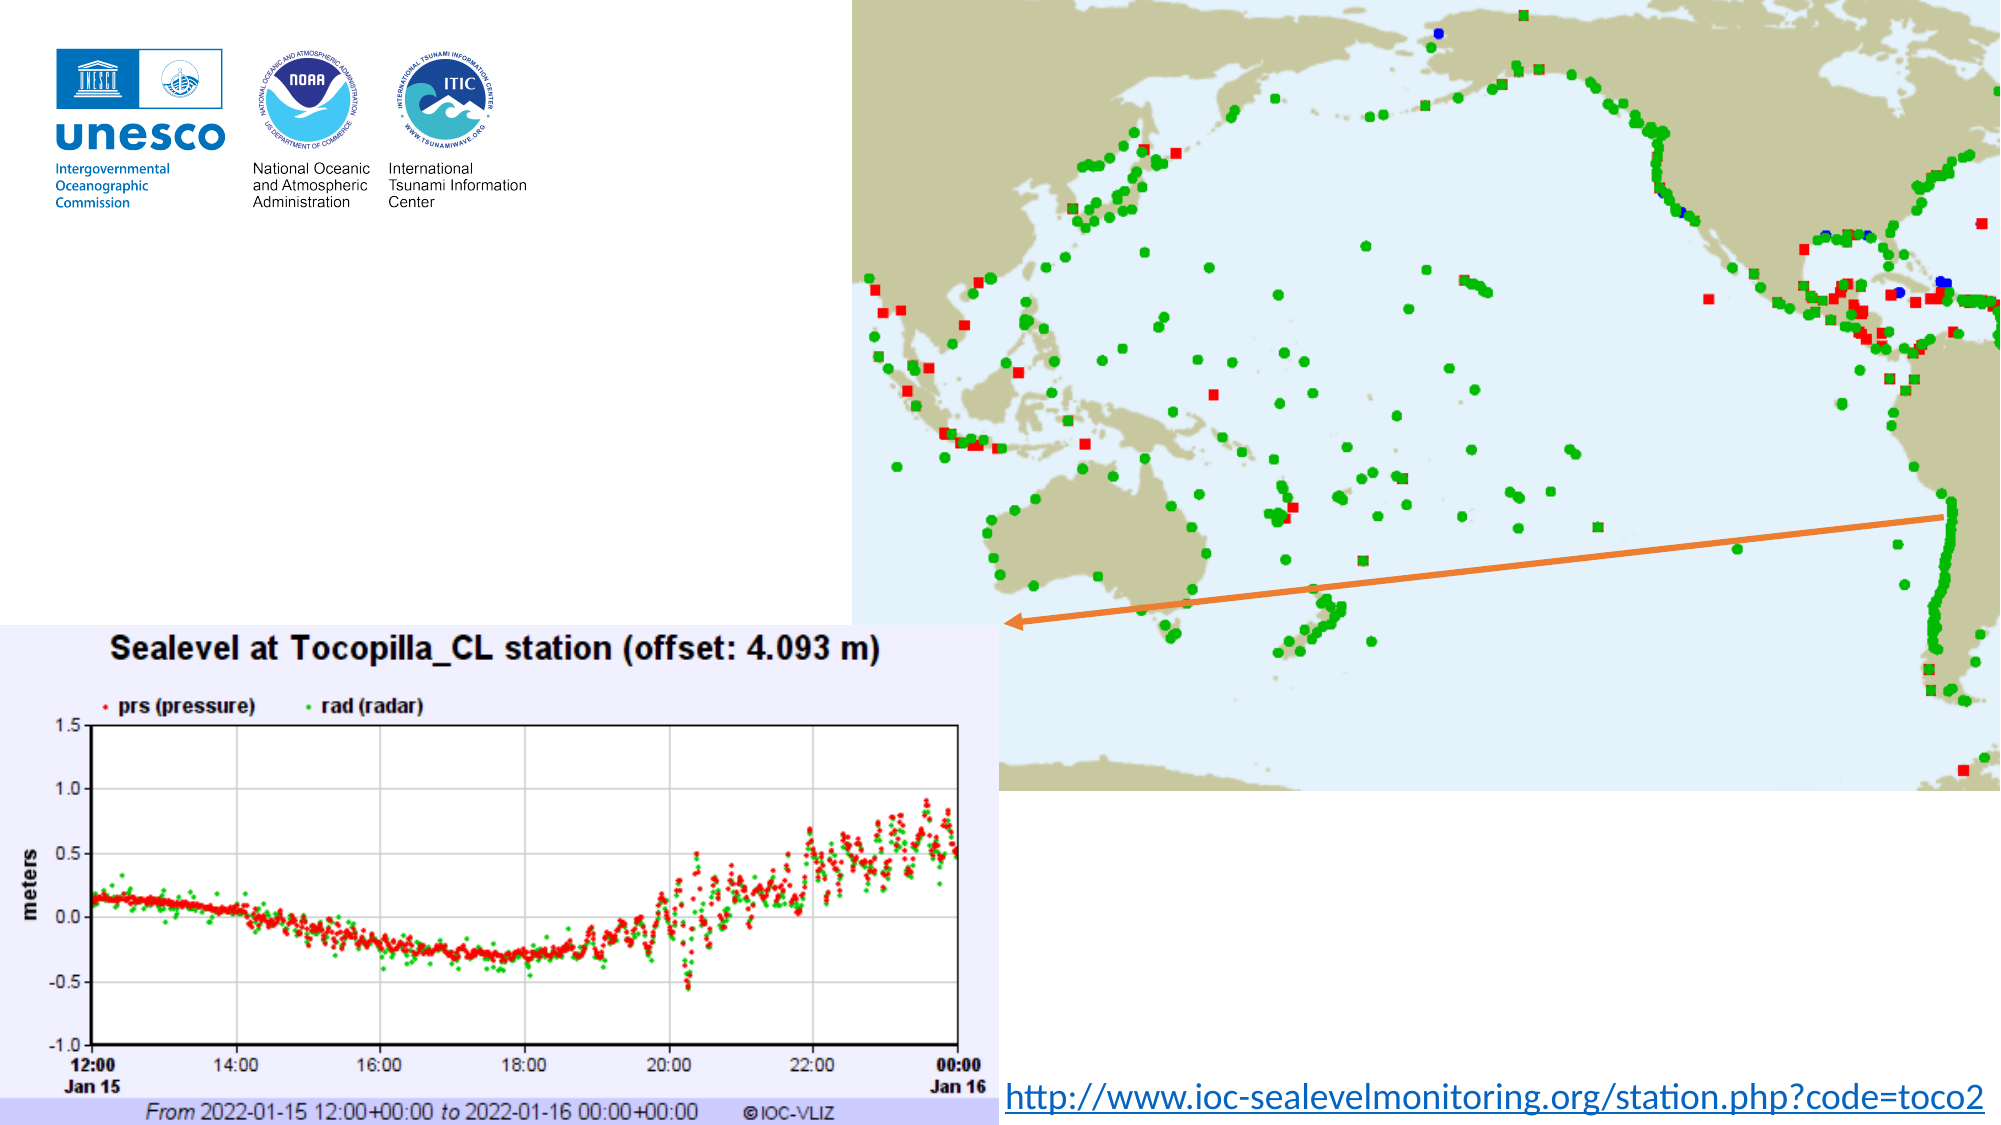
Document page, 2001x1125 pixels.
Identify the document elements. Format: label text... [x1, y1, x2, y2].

text_box http://www.ioc-sealevelmonitoring.org/station.php?code=toco2 [999, 1064, 2000, 1125]
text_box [1003, 517, 1944, 624]
picture [0, 0, 2000, 1125]
picture [43, 35, 527, 221]
